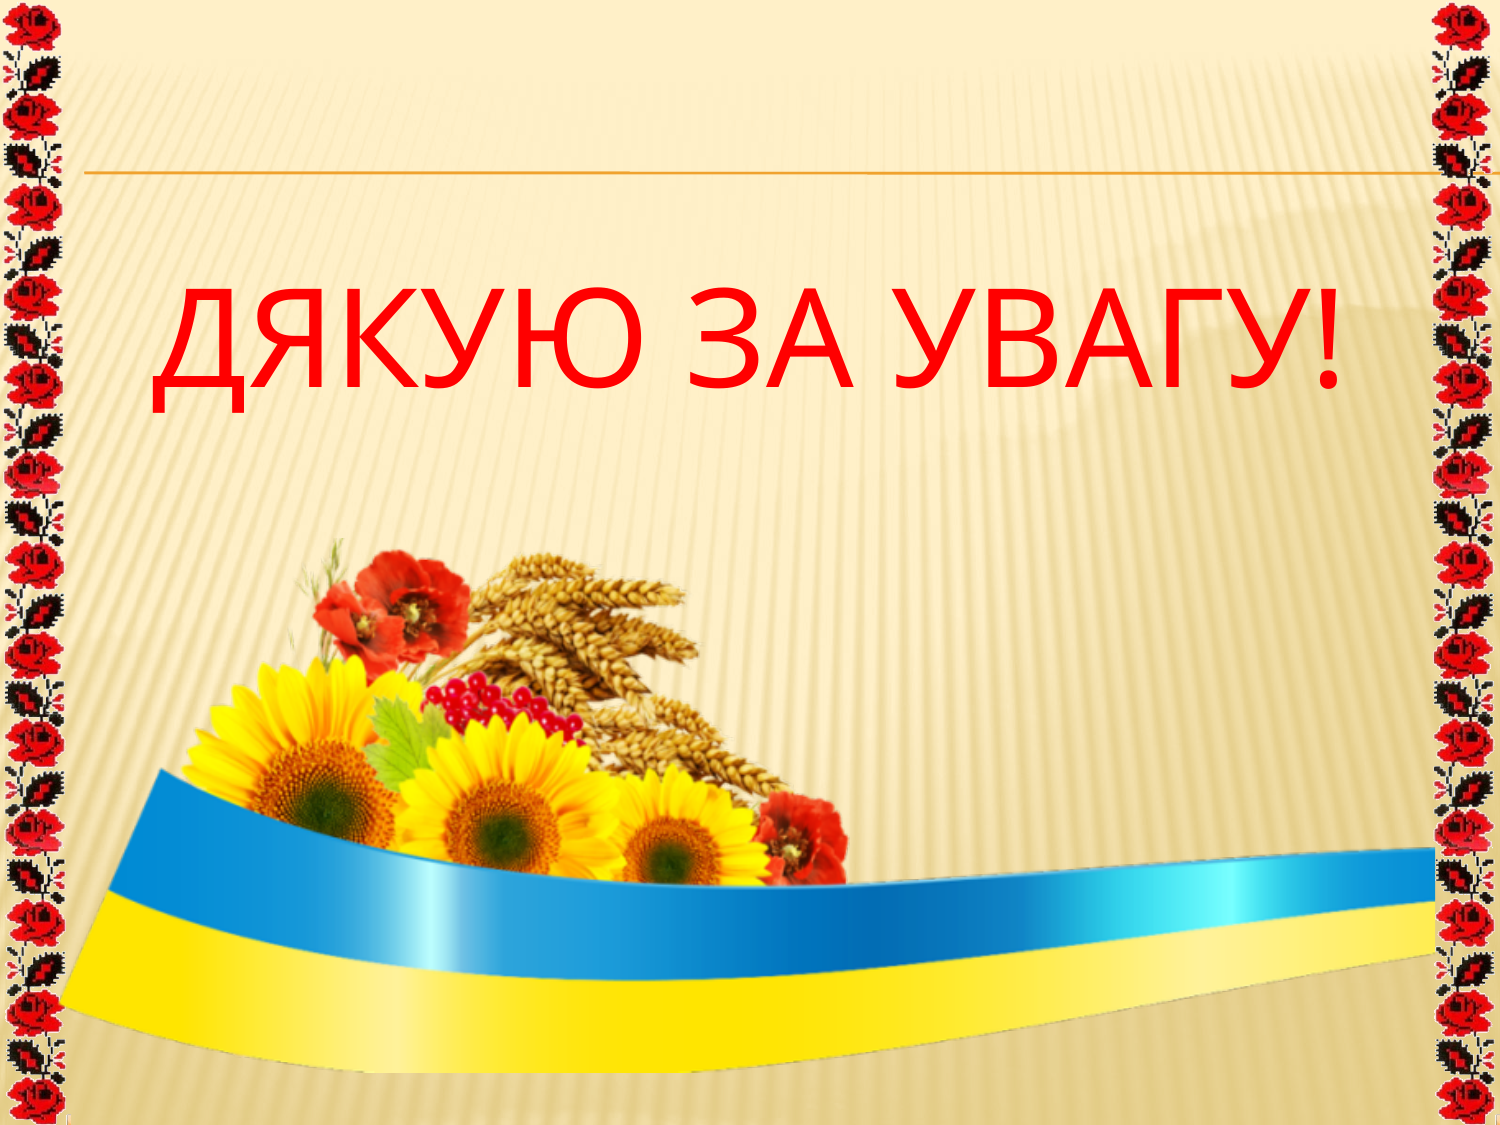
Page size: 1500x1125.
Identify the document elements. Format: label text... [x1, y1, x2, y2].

title Дякую за увагу! [80, 101, 1418, 536]
picture [0, 0, 1500, 1125]
